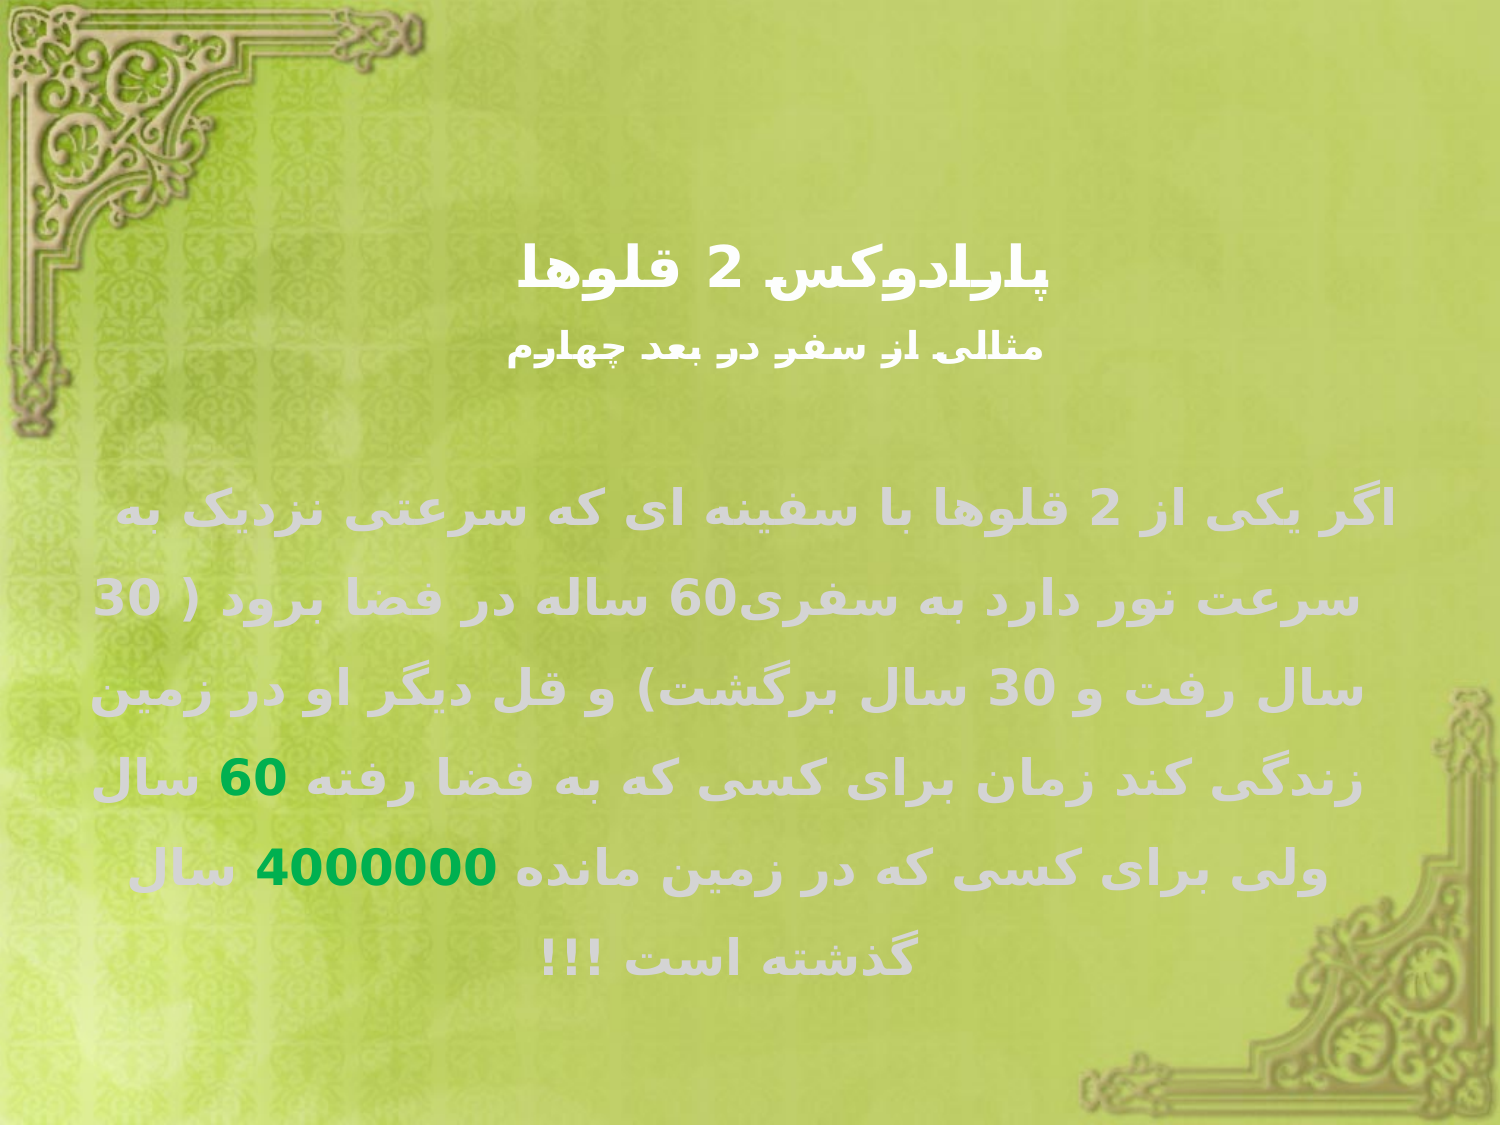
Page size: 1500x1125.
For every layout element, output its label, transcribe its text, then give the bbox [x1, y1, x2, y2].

list اگر یکی از 2 قلوها با سفینه ای که سرعتی نزدیک به سرعت نور دارد به سفری60 ساله در فضا برود ( 30 سال رفت و 30 سال برگشت) و قل دیگر او در زمین زندگی کند زمان برای کسی که به فضا رفته 60 سال ولی برای کسی که در زمین مانده 4000000 سال گذشته است !!! [49, 437, 1463, 1125]
picture [0, 0, 1500, 1125]
title پارادوکس 2 قلوها مثالی از سفر در بعد چهارم [257, 187, 1295, 376]
